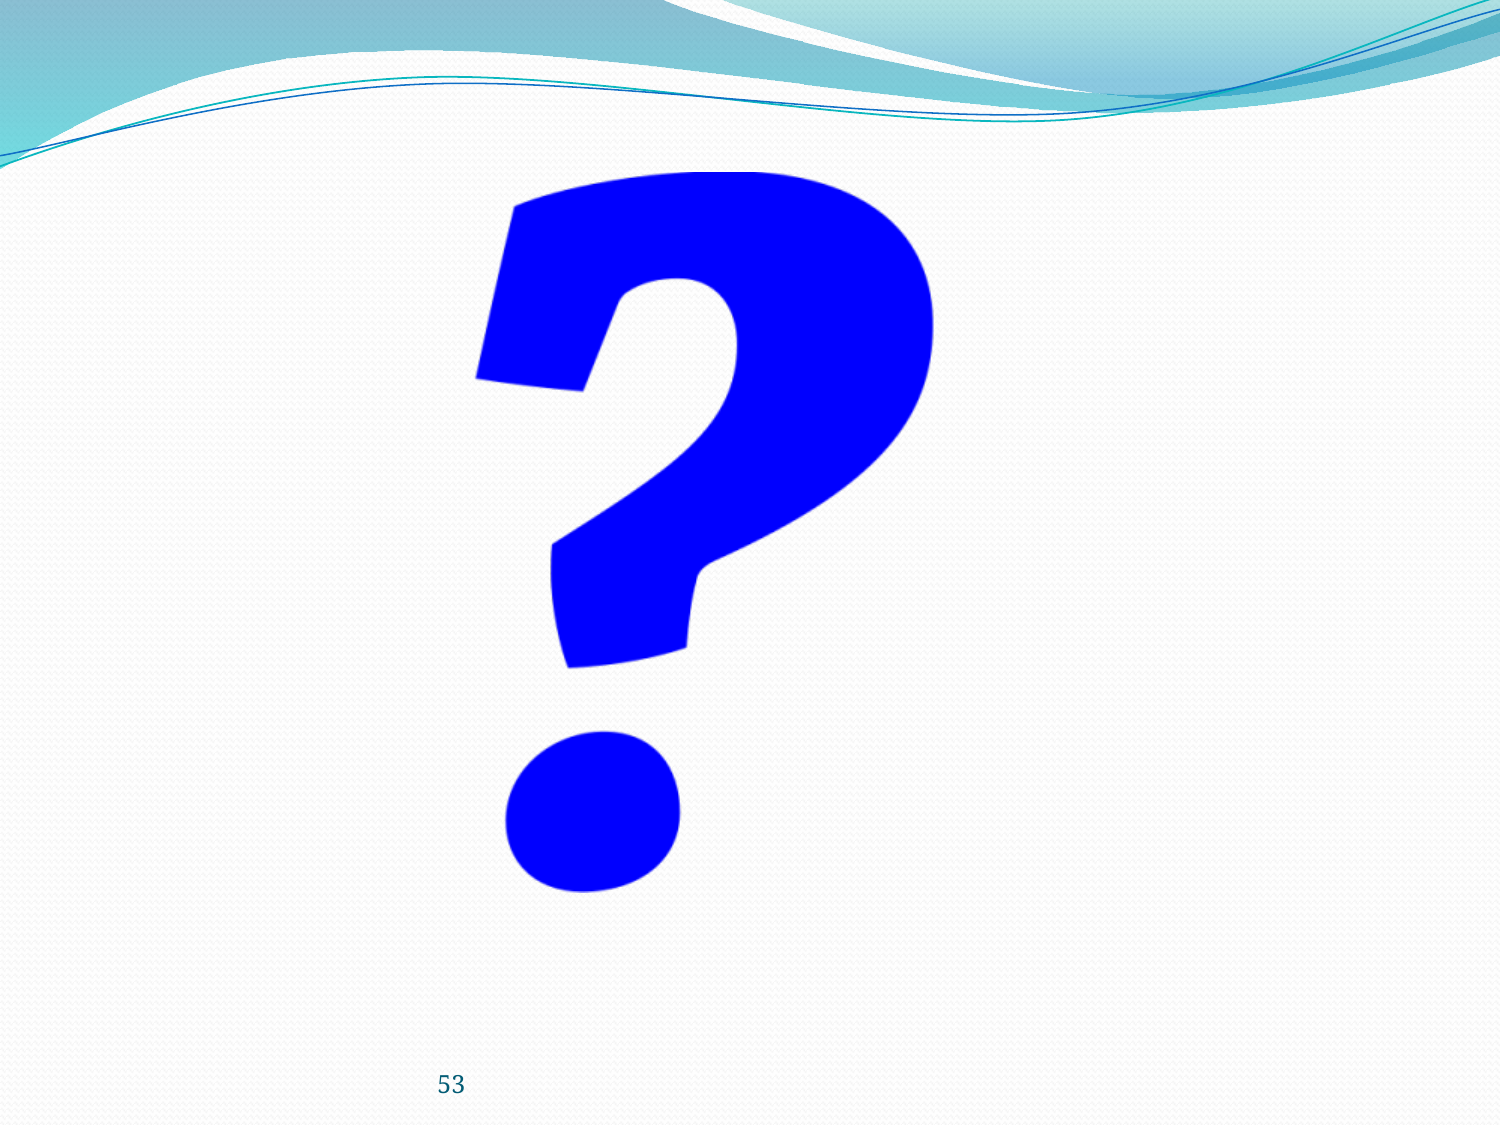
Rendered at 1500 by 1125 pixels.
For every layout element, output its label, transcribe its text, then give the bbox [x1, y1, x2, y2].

footer 53 [437, 1042, 988, 1103]
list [336, 172, 1057, 893]
